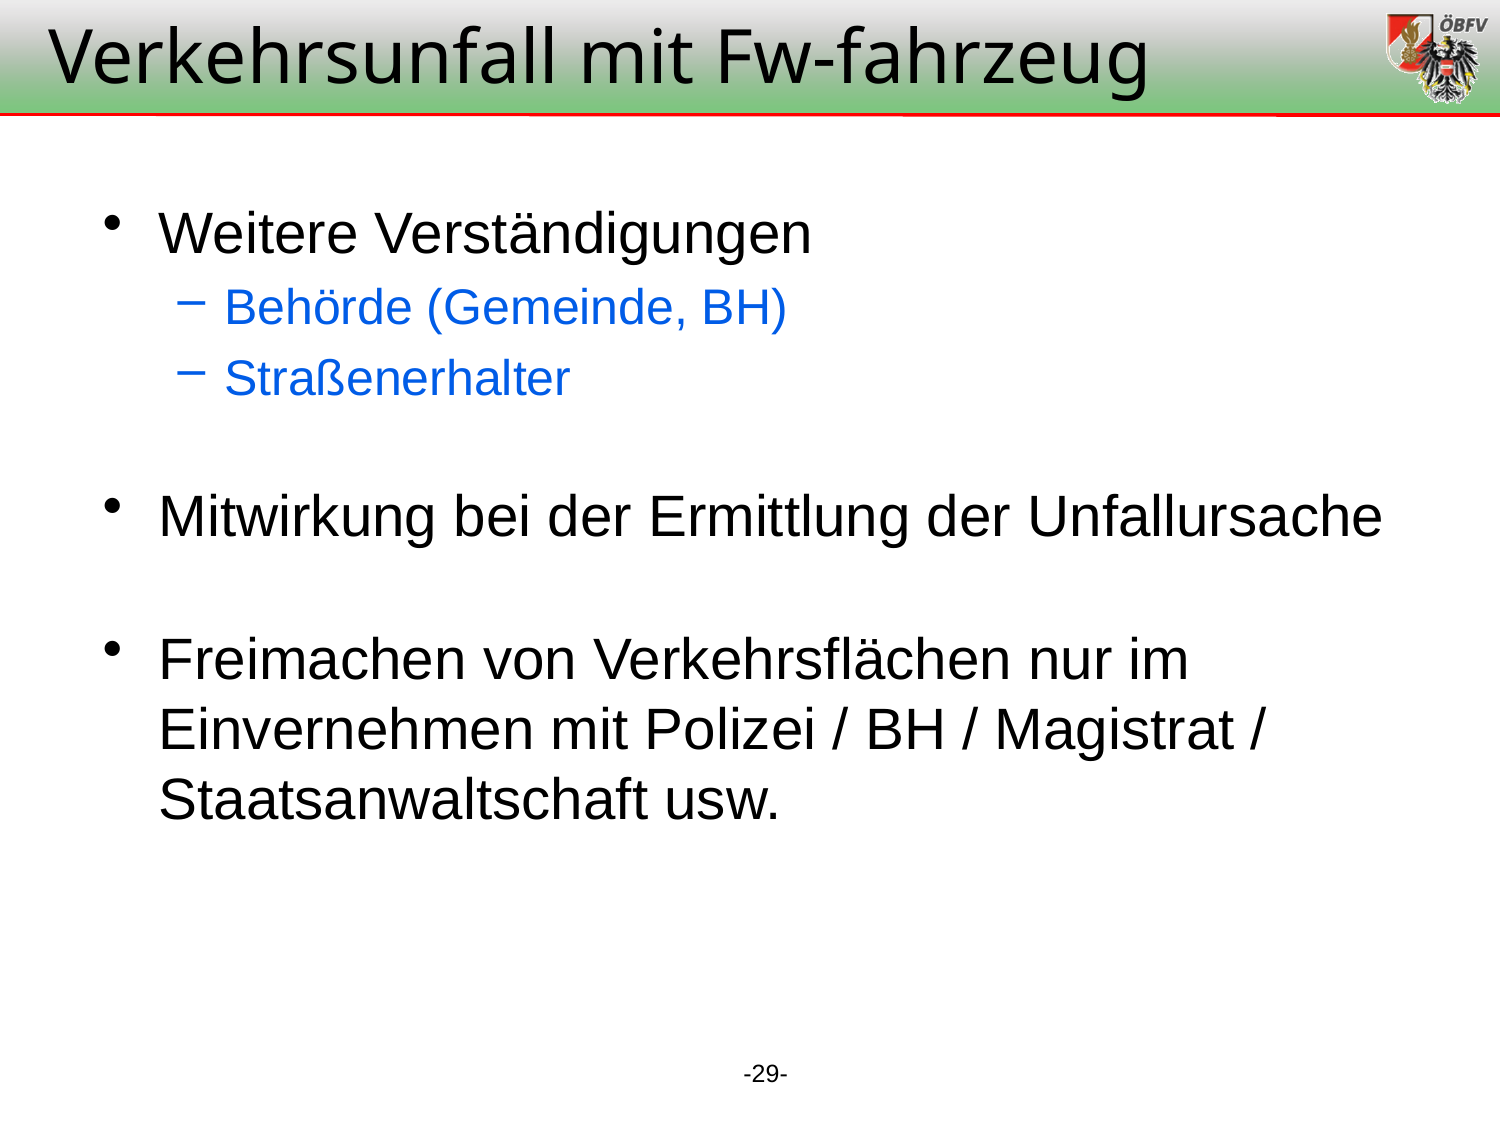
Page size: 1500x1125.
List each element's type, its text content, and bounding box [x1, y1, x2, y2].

list Weitere Verständigungen Behörde (Gemeinde, BH) Straßenerhalter Mitwirkung bei der Ermittlung der Unfallursache Freimachen von Verkehrsflächen nur im Einvernehmen mit Polizei / BH / Magistrat / Staatsanwaltschaft usw. [87, 187, 1430, 963]
slide_number -29- [609, 1049, 923, 1101]
title Verkehrsunfall mit Fw-fahrzeug [33, 10, 1384, 98]
picture [0, 0, 1500, 113]
